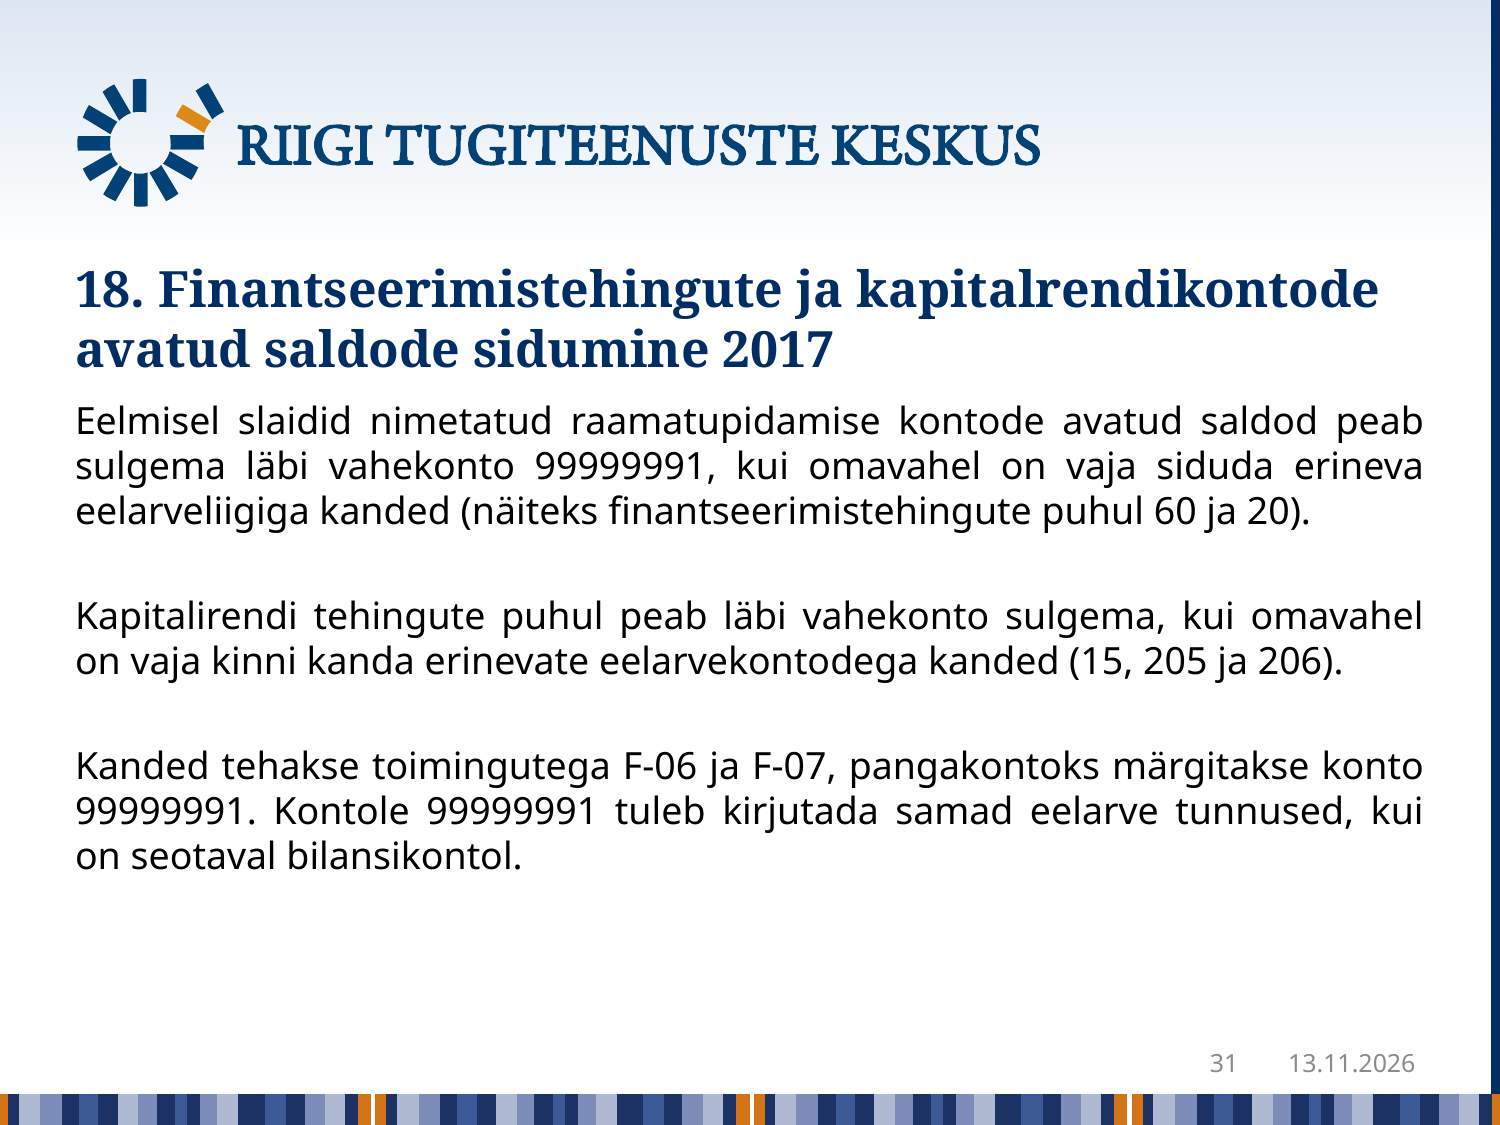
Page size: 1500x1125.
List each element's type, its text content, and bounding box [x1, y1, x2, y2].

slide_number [1269, 1035, 1431, 1095]
slide_number 31 [1139, 1035, 1254, 1095]
title 18. Finantseerimistehingute ja kapitalrendikontode avatud saldode sidumine 2017 [75, 257, 1425, 397]
list Eelmisel slaidid nimetatud raamatupidamise kontode avatud saldod peab sulgema läbi vahekonto 99999991, kui omavahel on vaja siduda erineva eelarveliigiga kanded (näiteks finantseerimistehingute puhul 60 ja 20). Kapitalirendi tehingute puhul peab läbi vahekonto sulgema, kui omavahel on vaja kinni kanda erinevate eelarvekontodega kanded (15, 205 ja 206). Kanded tehakse toimingutega F-06 ja F-07, pangakontoks märgitakse konto 99999991. Kontole 99999991 tuleb kirjutada samad eelarve tunnused, kui on seotaval bilansikontol. [75, 397, 1425, 1012]
